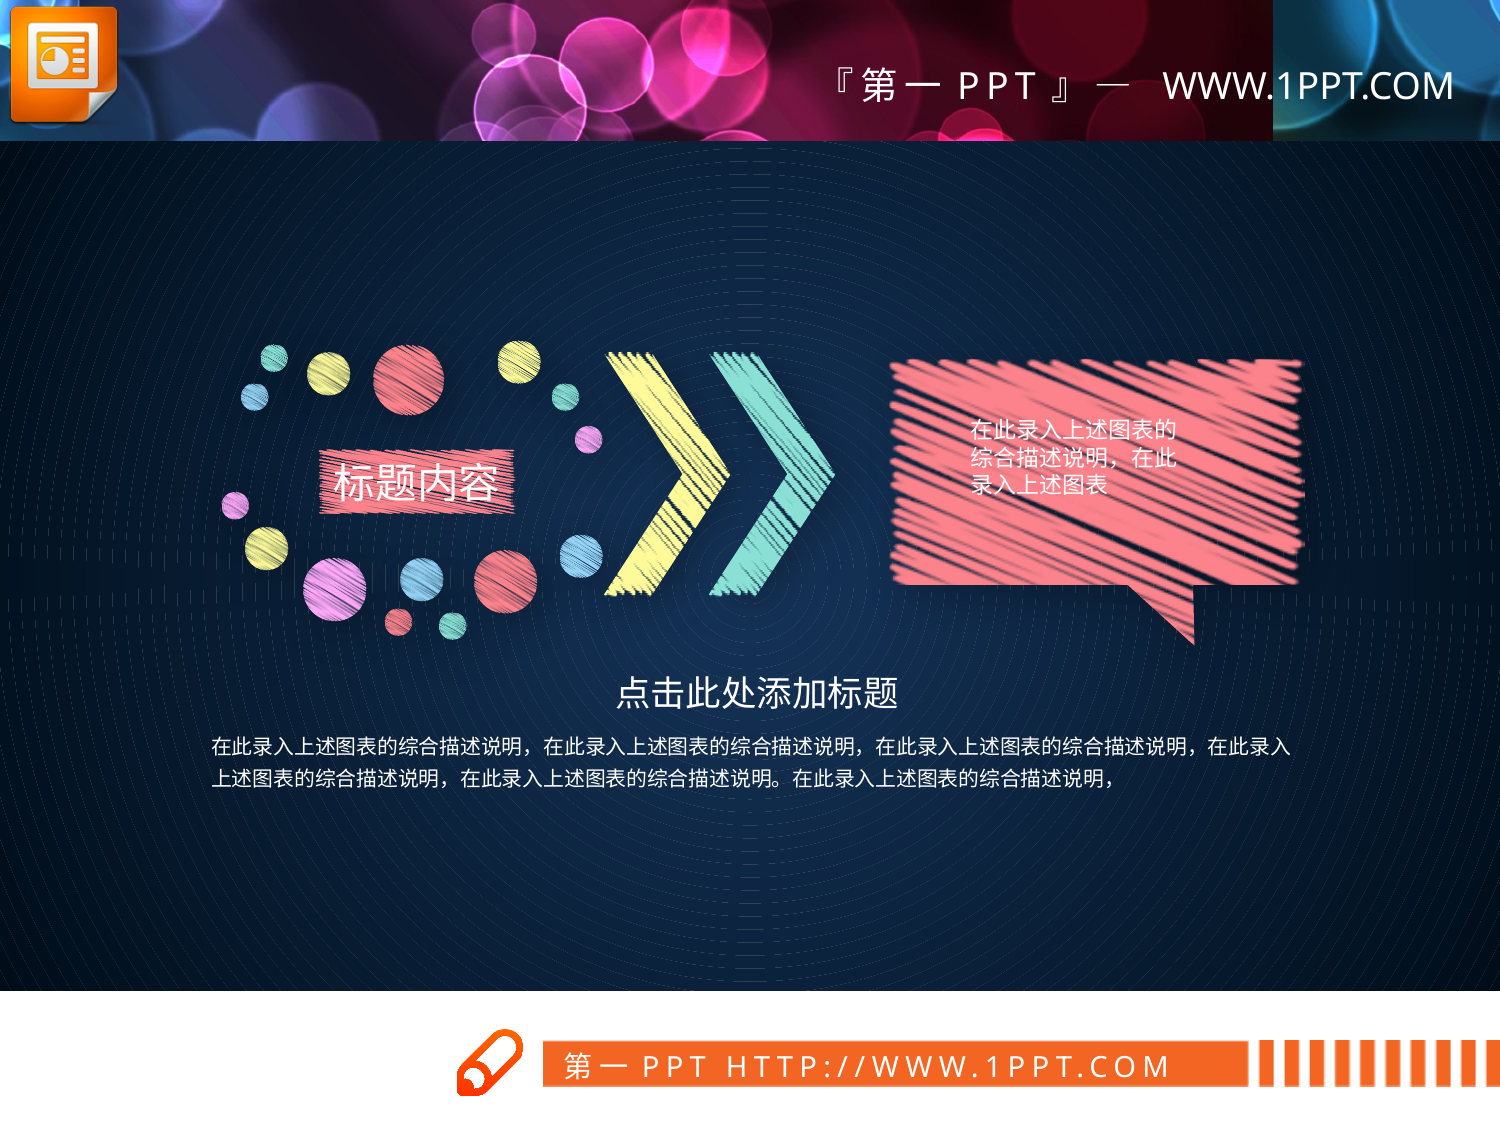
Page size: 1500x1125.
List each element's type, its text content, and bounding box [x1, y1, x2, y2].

text_box [438, 612, 467, 640]
text_box [384, 608, 412, 636]
text_box [302, 557, 367, 622]
text_box [244, 526, 289, 571]
text_box [574, 425, 603, 454]
text_box 在此录入上述图表的综合描述说明，在此录入上述图表的综合描述说明，在此录入上述图表的综合描述说明，在此录入上述图表的综合描述说明，在此录入上述图表的综合描述说明。在此录入上述图表的综合描述说明， [196, 718, 1305, 799]
text_box 在此录入上述图表的综合描述说明，在此录入上述图表 [955, 408, 1214, 506]
text_box [306, 352, 351, 396]
text_box 点击此处添加标题 [600, 663, 914, 718]
text_box [497, 340, 541, 384]
text_box [240, 383, 269, 411]
text_box [221, 491, 250, 520]
text_box [559, 534, 603, 579]
text_box [372, 344, 445, 416]
text_box [889, 358, 1306, 646]
text_box 标题内容 [318, 449, 516, 514]
text_box [551, 383, 580, 411]
text_box [602, 351, 731, 597]
text_box [260, 344, 288, 372]
text_box [399, 557, 444, 602]
text_box [707, 351, 836, 597]
picture [543, 1040, 1500, 1087]
text_box [473, 550, 538, 614]
picture [0, 0, 1500, 141]
